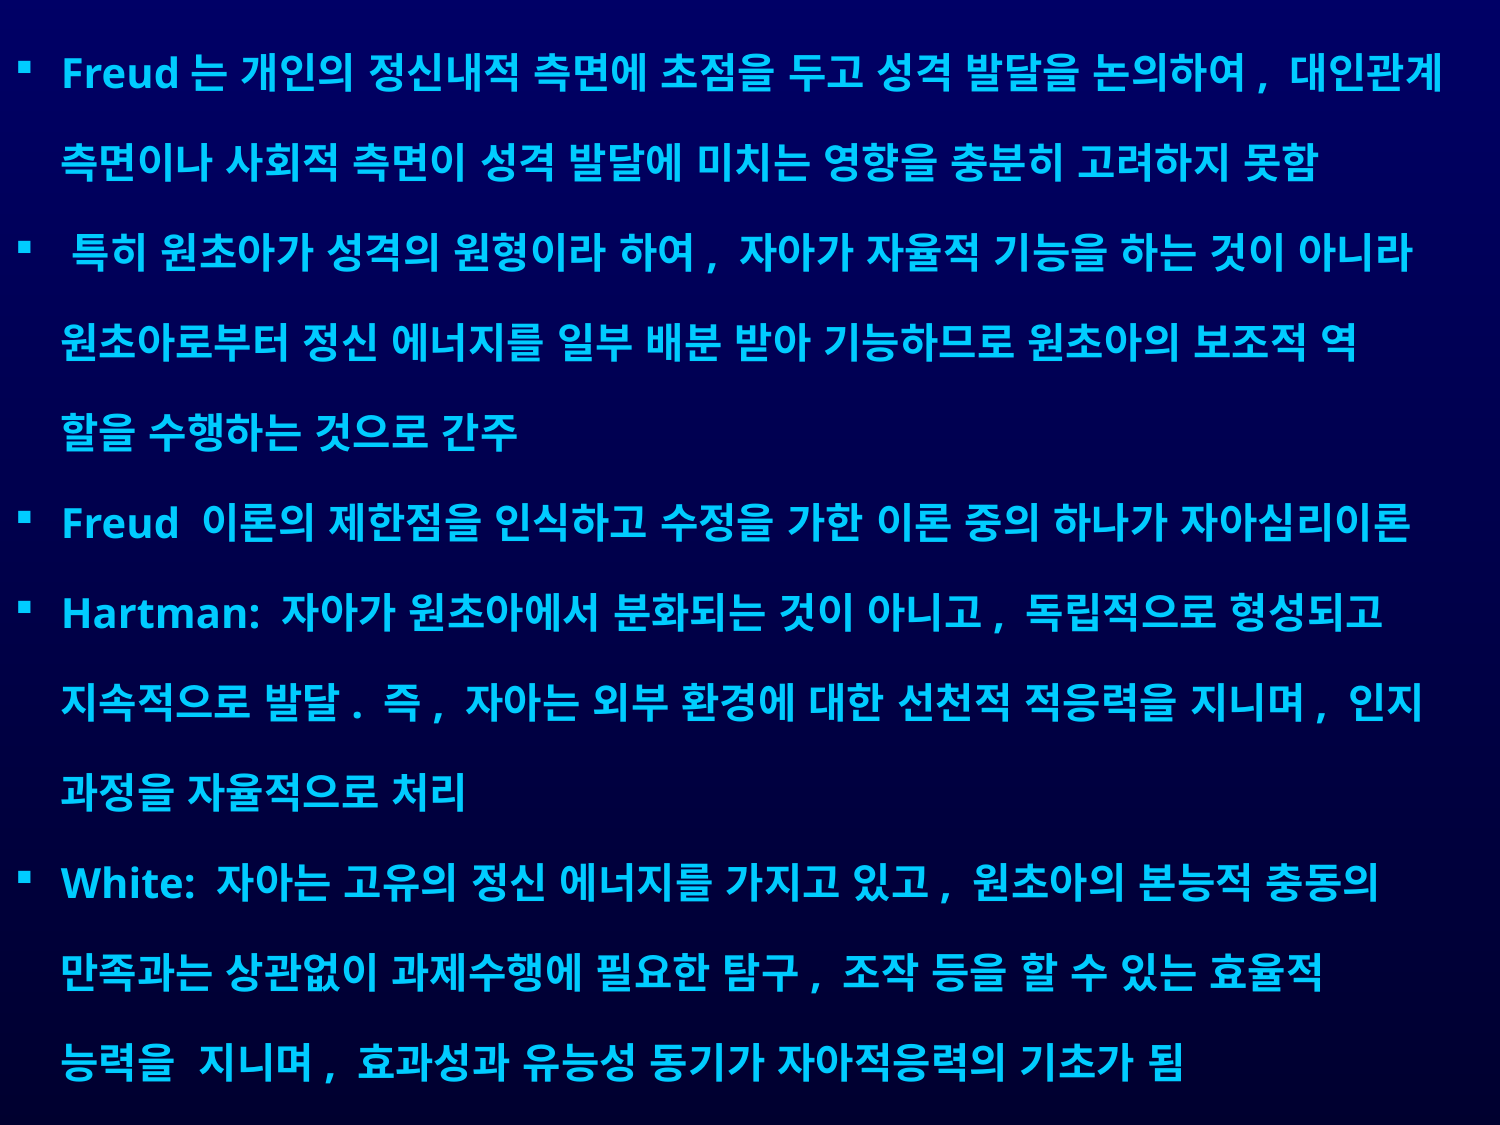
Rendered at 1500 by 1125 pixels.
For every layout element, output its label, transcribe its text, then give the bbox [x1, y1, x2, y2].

text_box Freud는 개인의 정신내적 측면에 초점을 두고 성격 발달을 논의하여, 대인관계 측면이나 사회적 측면이 성격 발달에 미치는 영향을 충분히 고려하지 못함 특히 원초아가 성격의 원형이라 하여, 자아가 자율적 기능을 하는 것이 아니라 원초아로부터 정신 에너지를 일부 배분 받아 기능하므로 원초아의 보조적 역 할을 수행하는 것으로 간주 Freud 이론의 제한점을 인식하고 수정을 가한 이론 중의 하나가 자아심리이론 Hartman: 자아가 원초아에서 분화되는 것이 아니고, 독립적으로 형성되고 지속적으로 발달. 즉, 자아는 외부 환경에 대한 선천적 적응력을 지니며, 인지 과정을 자율적으로 처리 White: 자아는 고유의 정신 에너지를 가지고 있고, 원초아의 본능적 충동의 만족과는 상관없이 과제수행에 필요한 탐구, 조작 등을 할 수 있는 효율적 능력을 지니며, 효과성과 유능성 동기가 자아적응력의 기초가 됨 [0, 0, 1500, 1095]
